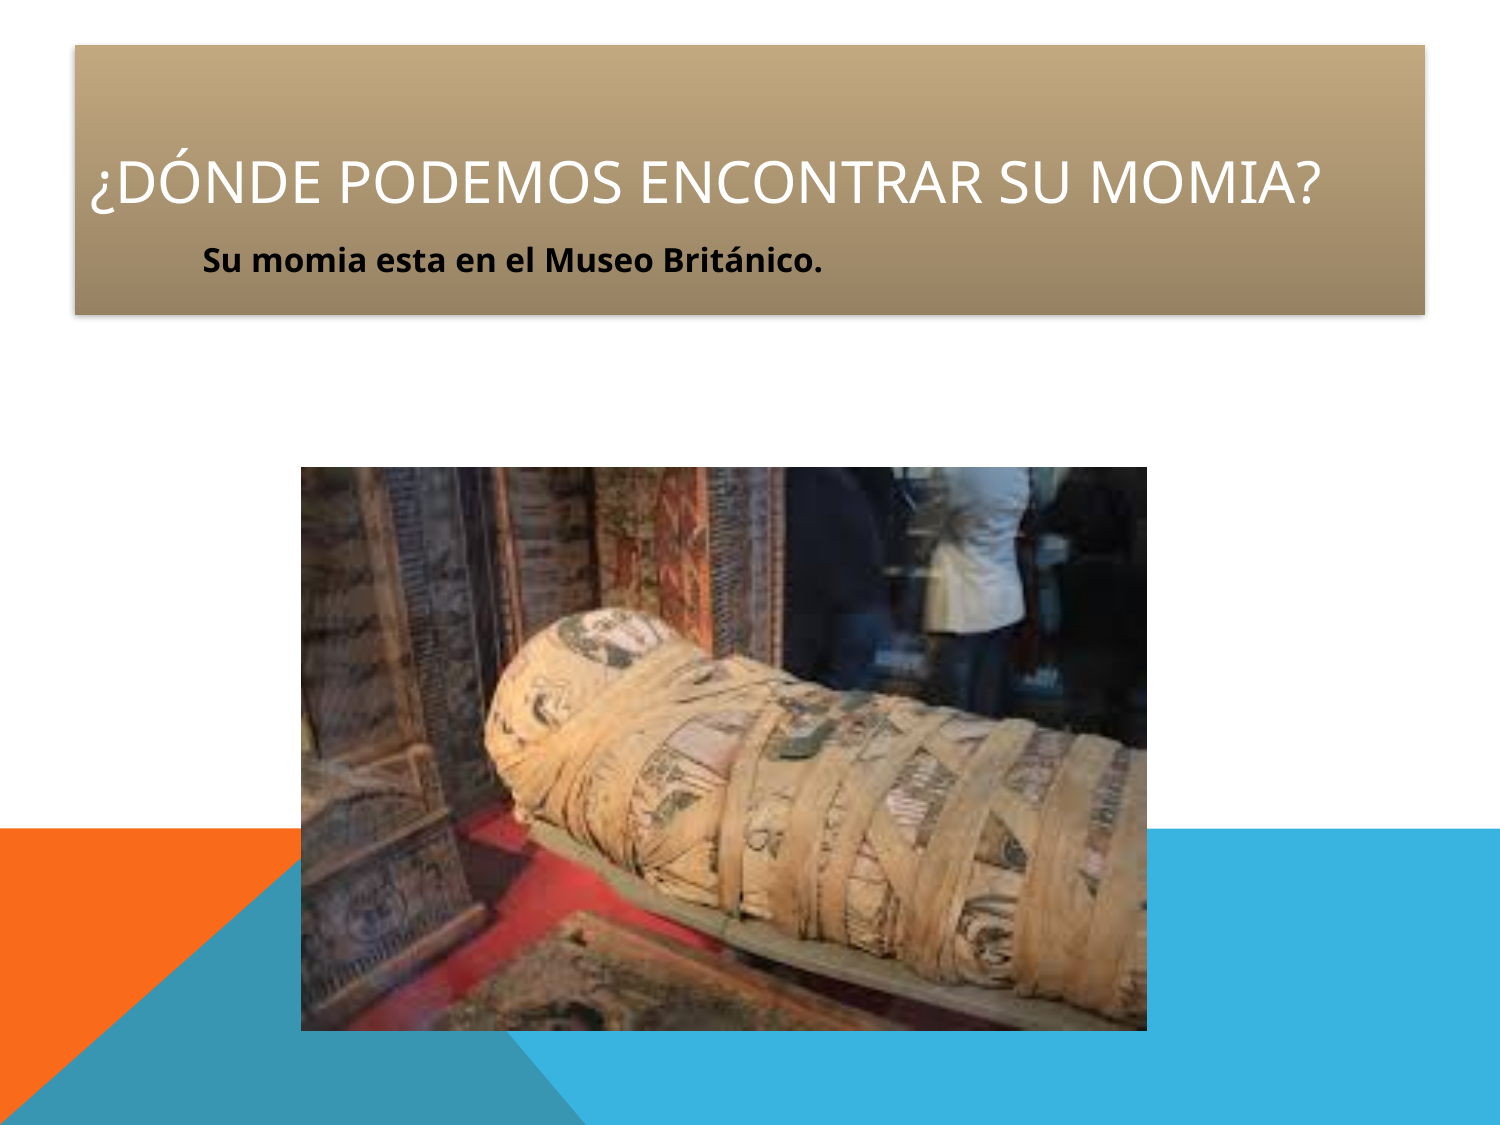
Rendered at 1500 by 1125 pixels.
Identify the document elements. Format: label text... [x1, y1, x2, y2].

list Su momia esta en el Museo Británico. [135, 180, 1369, 768]
picture [300, 467, 1147, 1031]
title ¿Dónde podemos encontrar su momia? [75, 45, 1425, 315]
